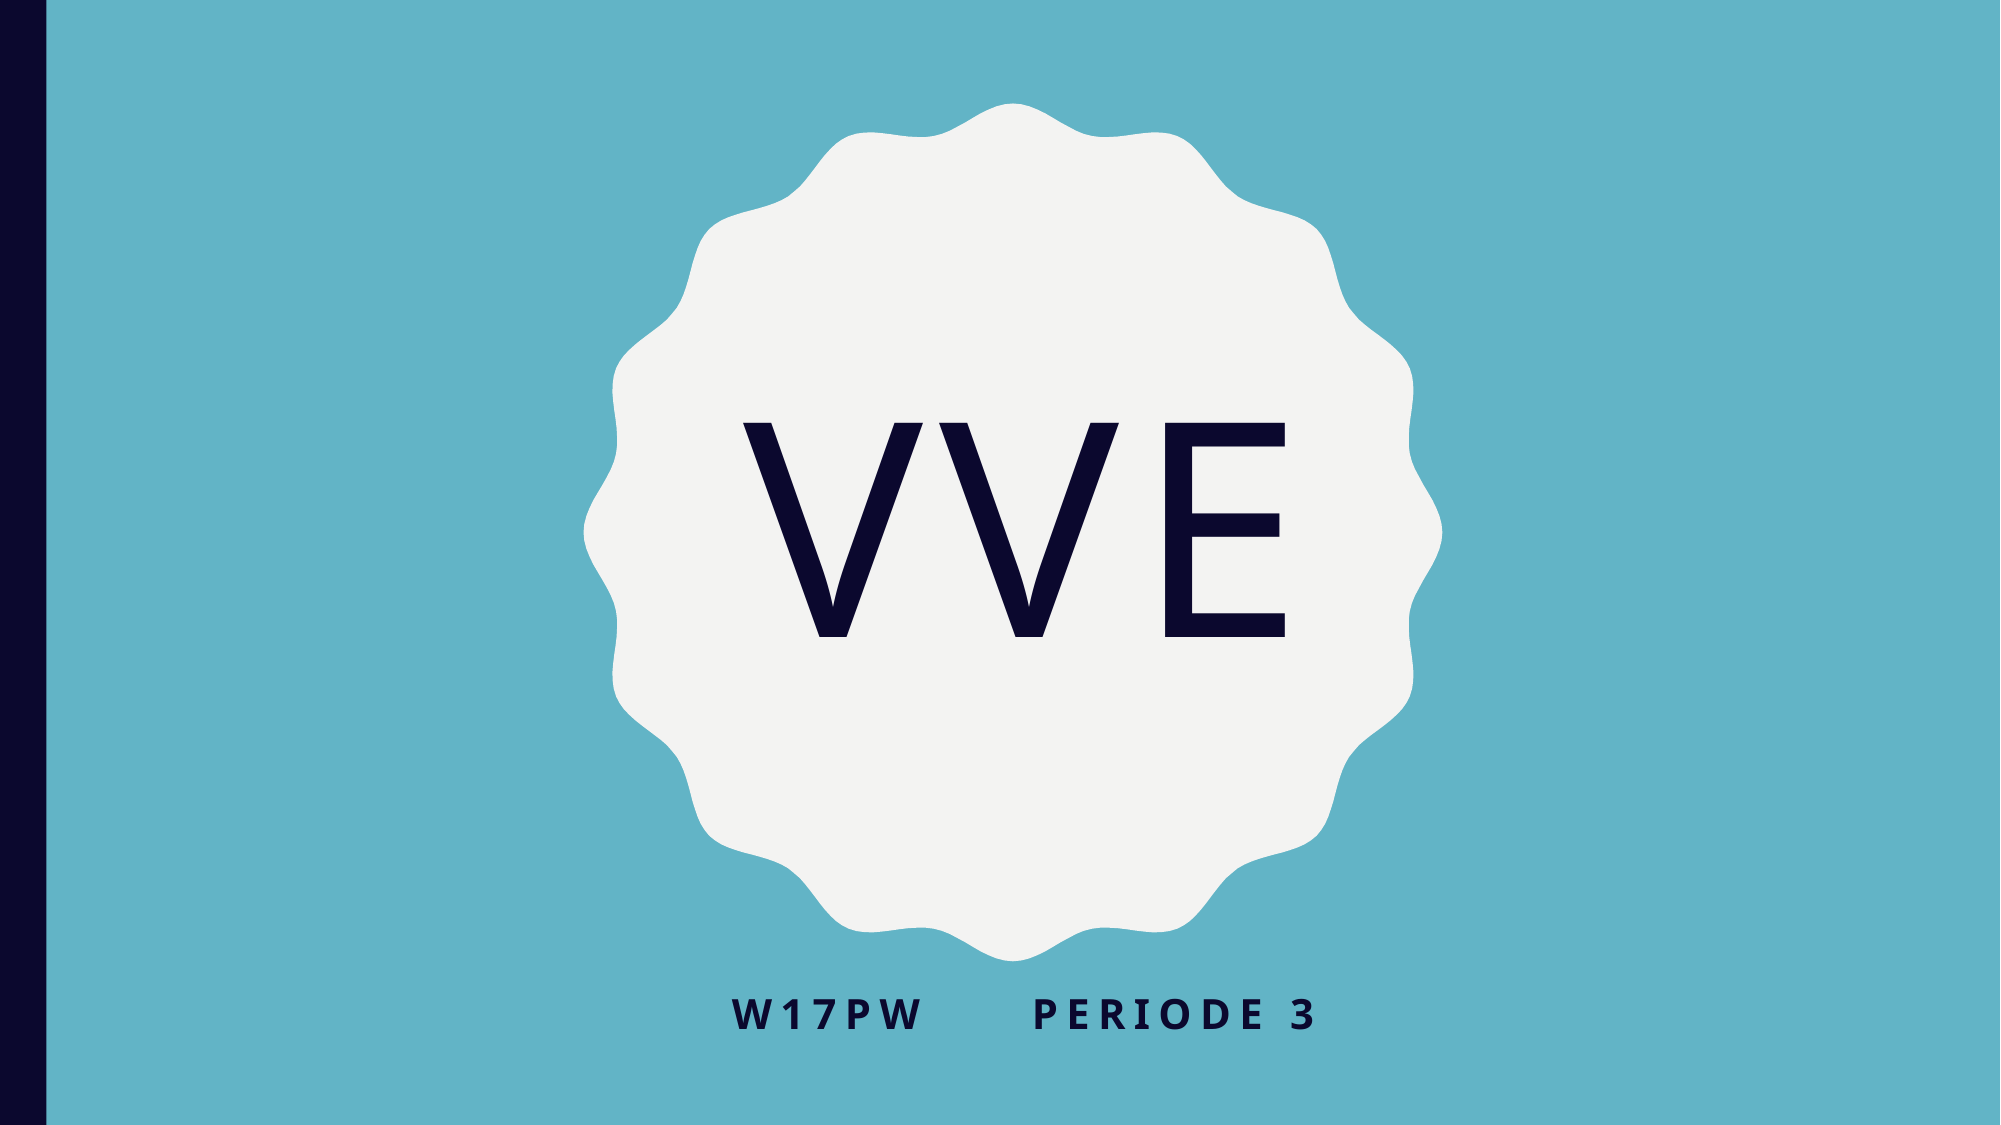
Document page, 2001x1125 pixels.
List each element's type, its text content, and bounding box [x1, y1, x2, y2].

title vve [176, 180, 1870, 902]
subtitle W17pw periode 3 [363, 980, 1684, 1103]
